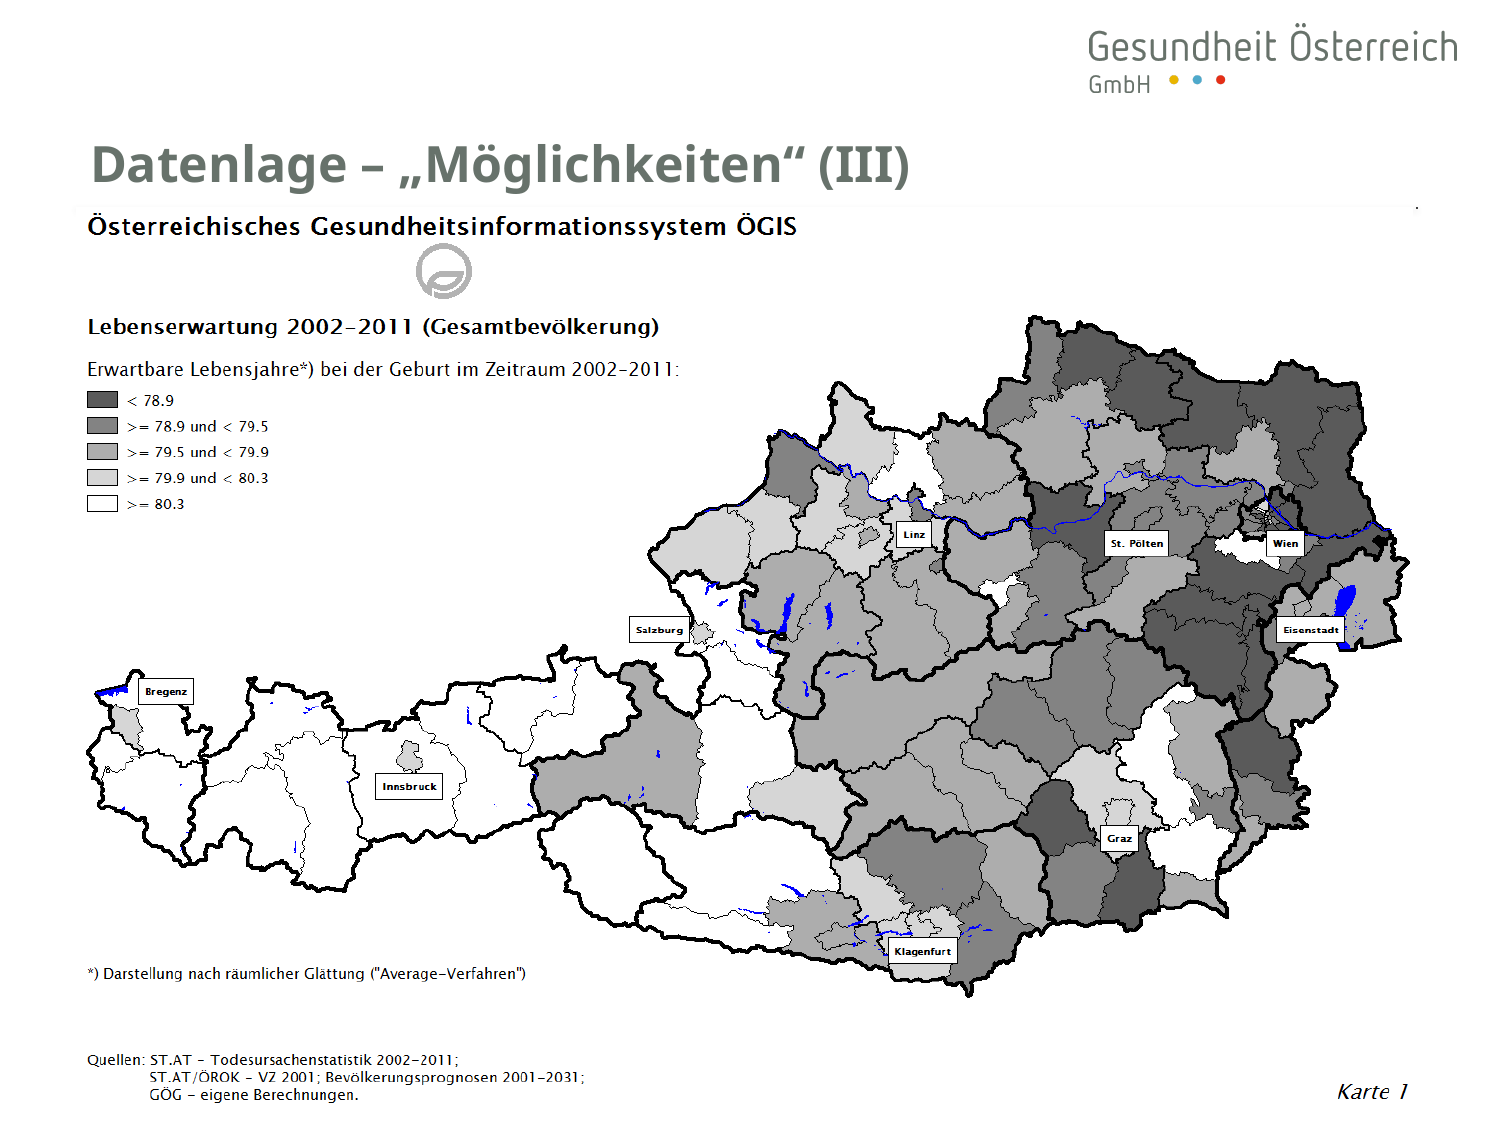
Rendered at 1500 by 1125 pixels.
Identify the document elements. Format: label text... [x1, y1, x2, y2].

title Datenlage – „Möglichkeiten“ (III) [74, 128, 1426, 197]
picture [1089, 23, 1457, 93]
picture [76, 207, 1413, 1107]
